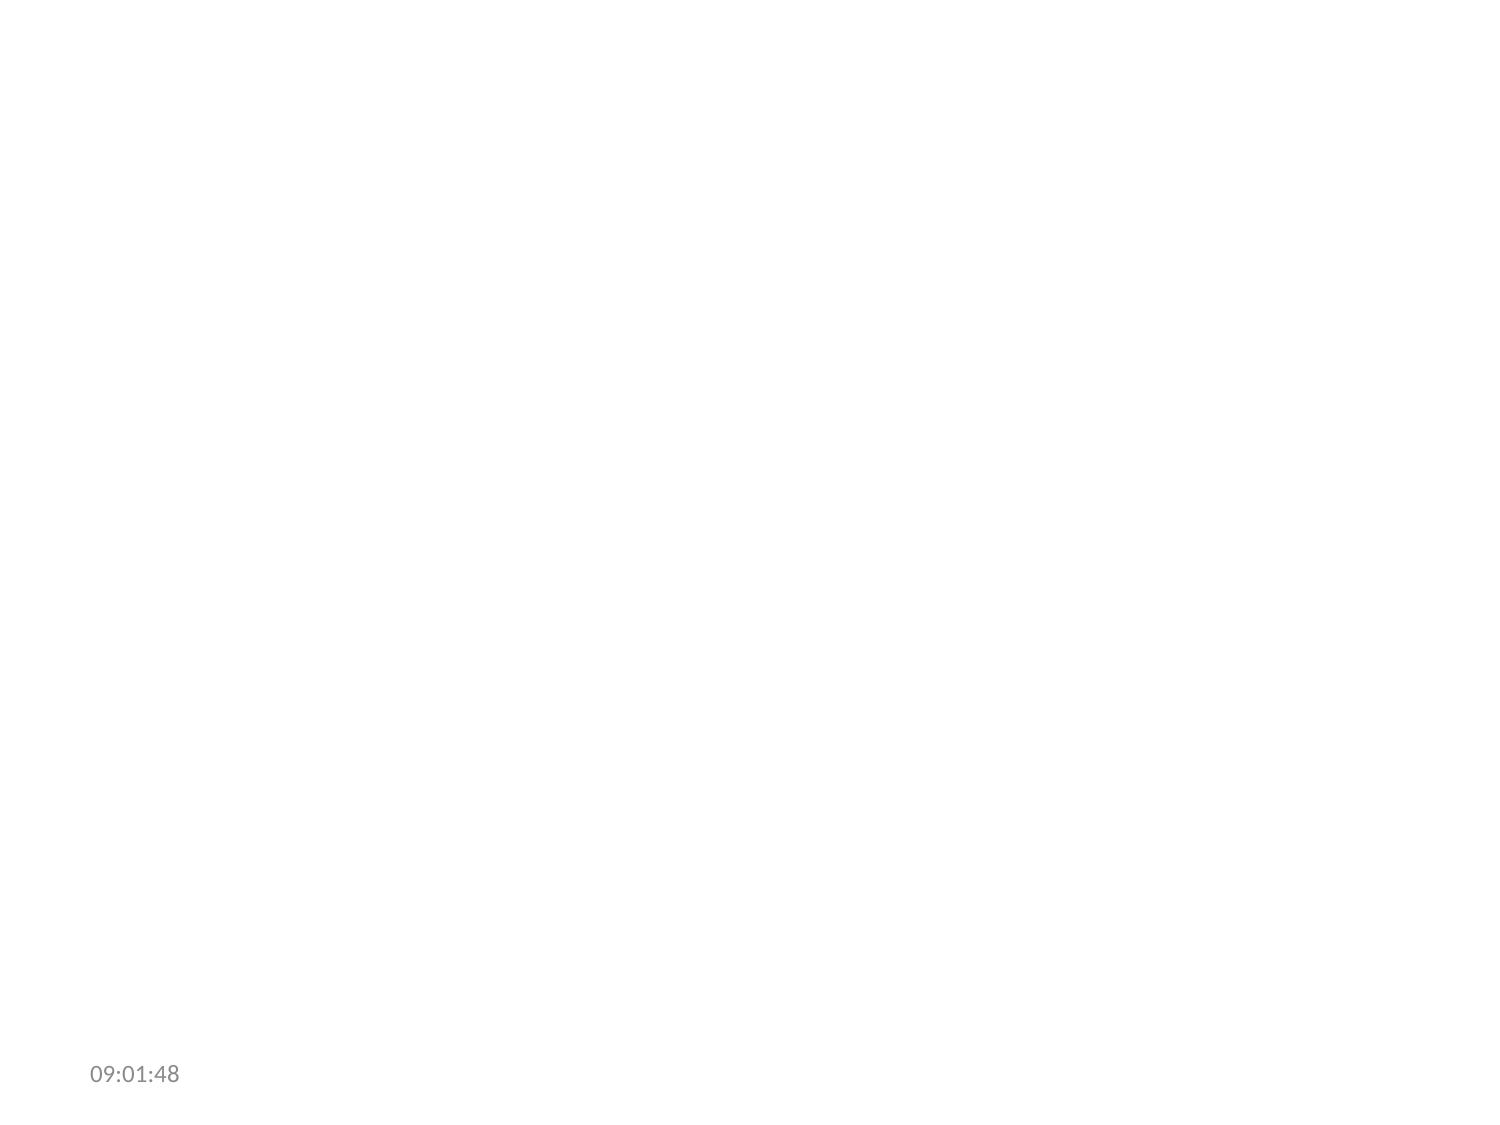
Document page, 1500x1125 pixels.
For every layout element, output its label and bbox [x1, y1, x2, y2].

slide_number [75, 1042, 425, 1103]
